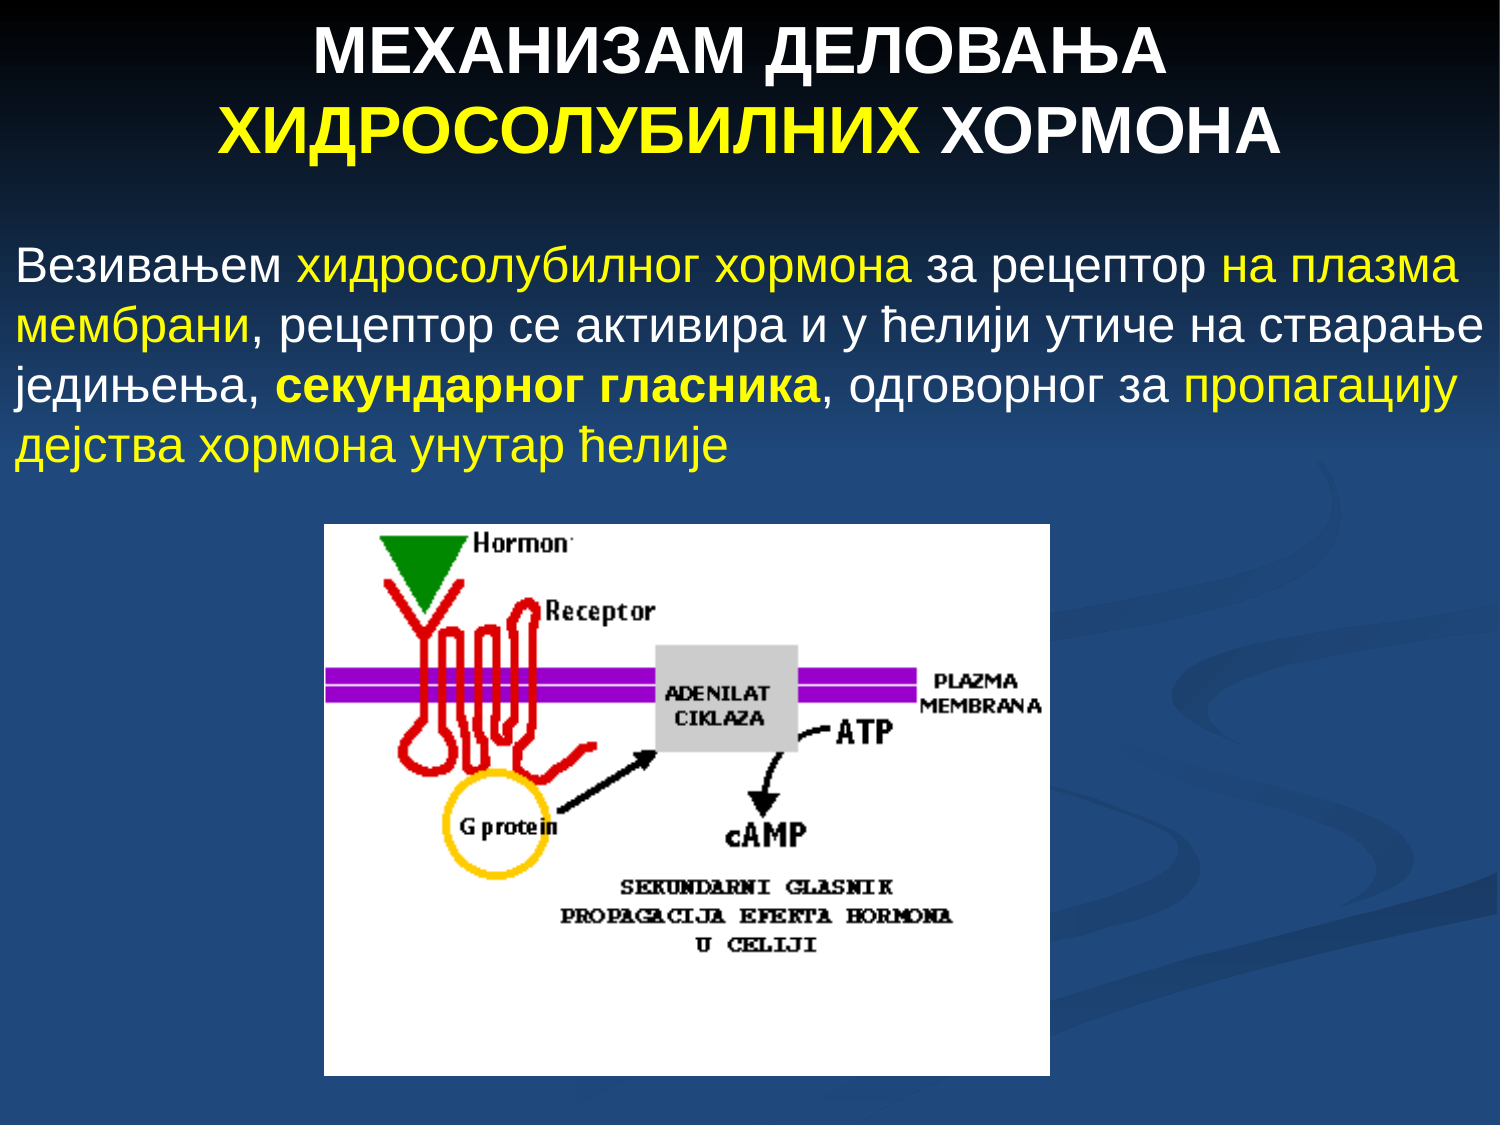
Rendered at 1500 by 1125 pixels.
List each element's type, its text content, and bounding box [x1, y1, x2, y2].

picture [324, 524, 1051, 1077]
text_box МЕХАНИЗАМ ДЕЛОВАЊА ХИДРОСОЛУБИЛНИХ ХОРМОНА [50, 0, 1450, 175]
text_box Везивањем хидросолубилног хормона за рецептор на плазма мембрани, рецептор се активира и у ћелији утиче на стварање једињења, секундарног гласника, одговорног за пропагацију дејства хормона унутар ћелије [0, 224, 1500, 480]
